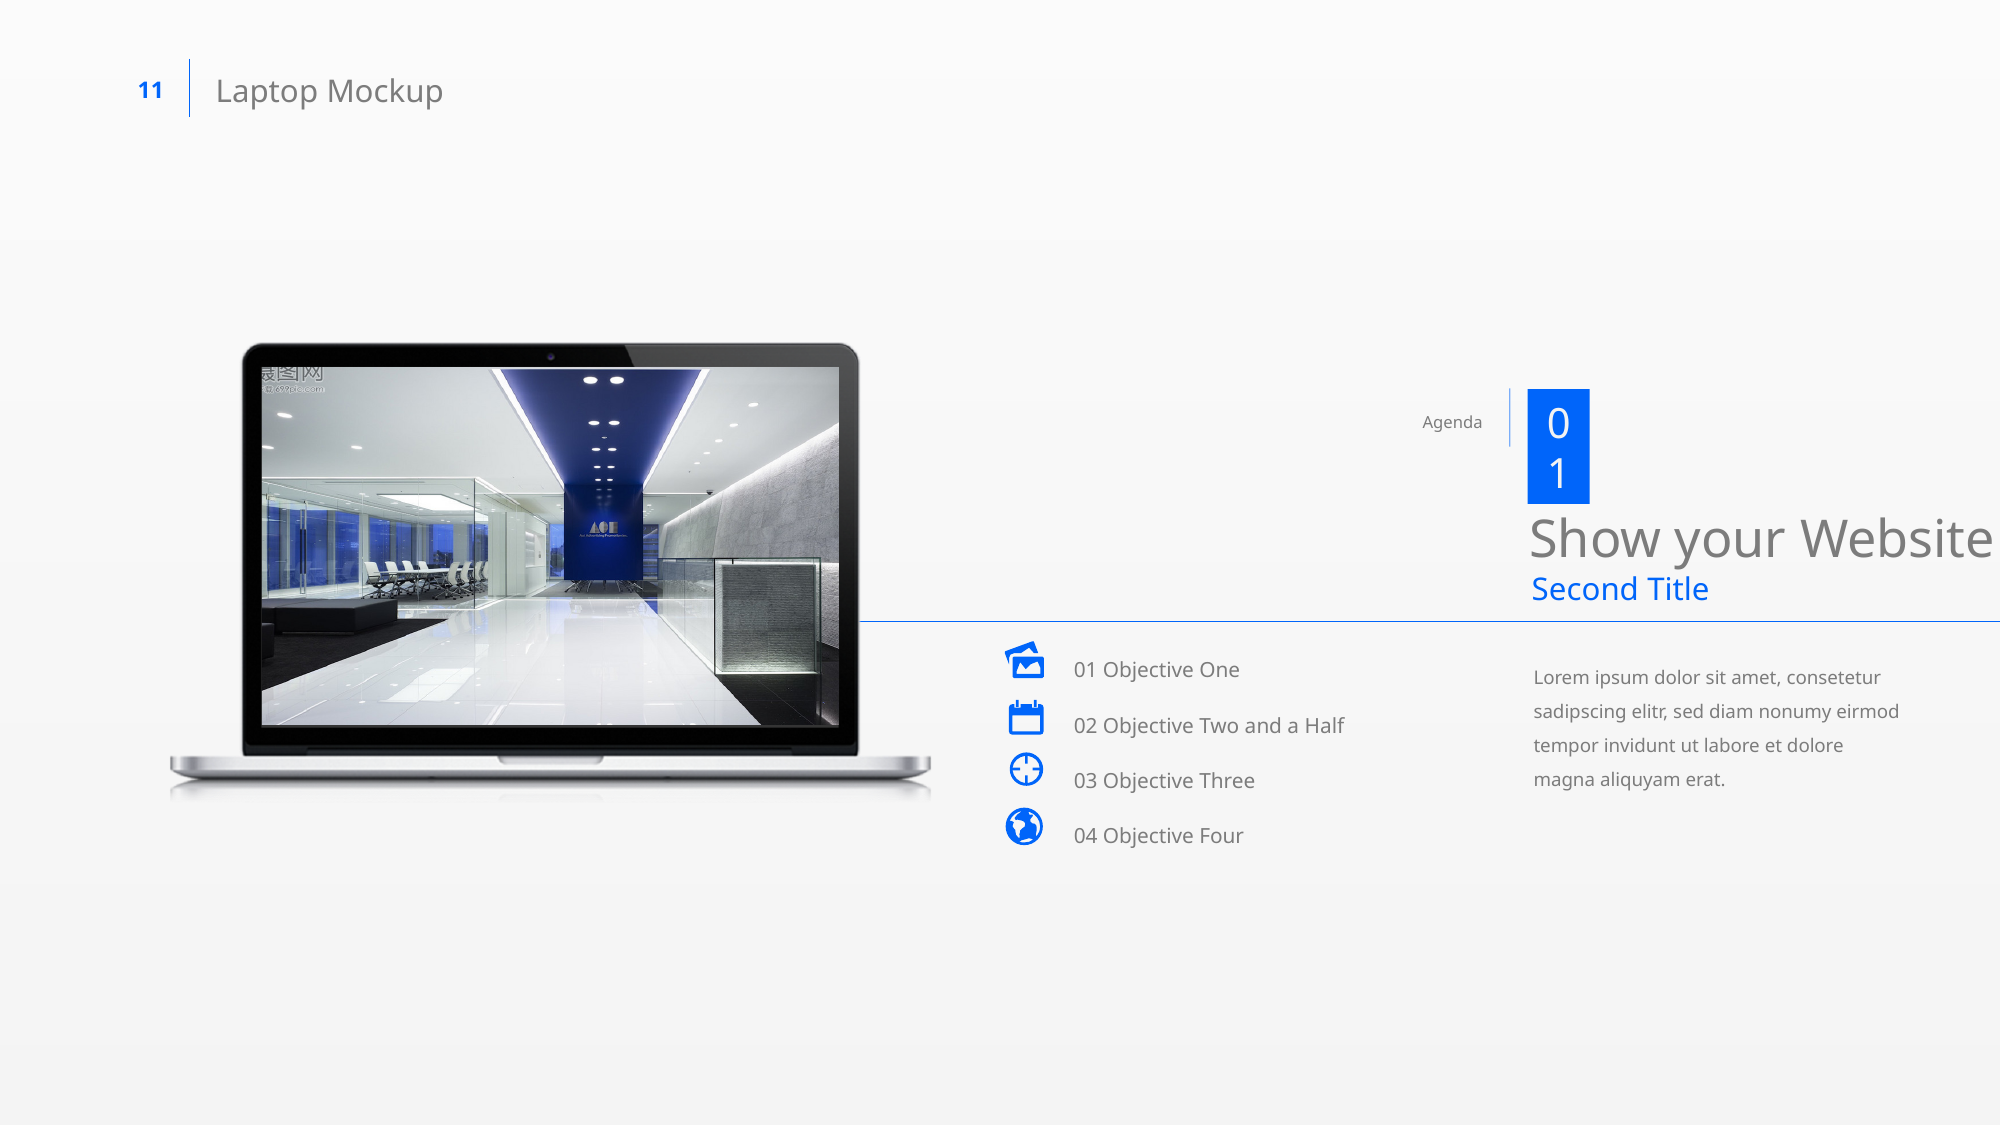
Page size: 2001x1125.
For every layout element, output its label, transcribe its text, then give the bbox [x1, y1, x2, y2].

picture [160, 241, 948, 920]
text_box Second Title [1516, 562, 2000, 615]
text_box 02 Objective Two and a Half [1059, 704, 1474, 745]
text_box Lorem ipsum dolor sit amet, consetetur sadipscing elitr, sed diam nonumy eirmod tempor invidunt ut labore et dolore magna aliquyam erat. [1518, 647, 1919, 831]
text_box [1009, 752, 1044, 786]
text_box 01 [1527, 389, 1590, 504]
text_box 01 Objective One [1059, 648, 1380, 689]
text_box Laptop Mockup [200, 63, 499, 116]
text_box [1004, 641, 1039, 665]
text_box [1008, 699, 1044, 735]
text_box 03 Objective Three [1059, 759, 1380, 800]
text_box 04 Objective Four [1059, 814, 1380, 855]
text_box [1012, 656, 1044, 679]
text_box Agenda [1367, 404, 1498, 440]
text_box [1005, 807, 1043, 846]
text_box Show your Website [1514, 498, 2000, 576]
